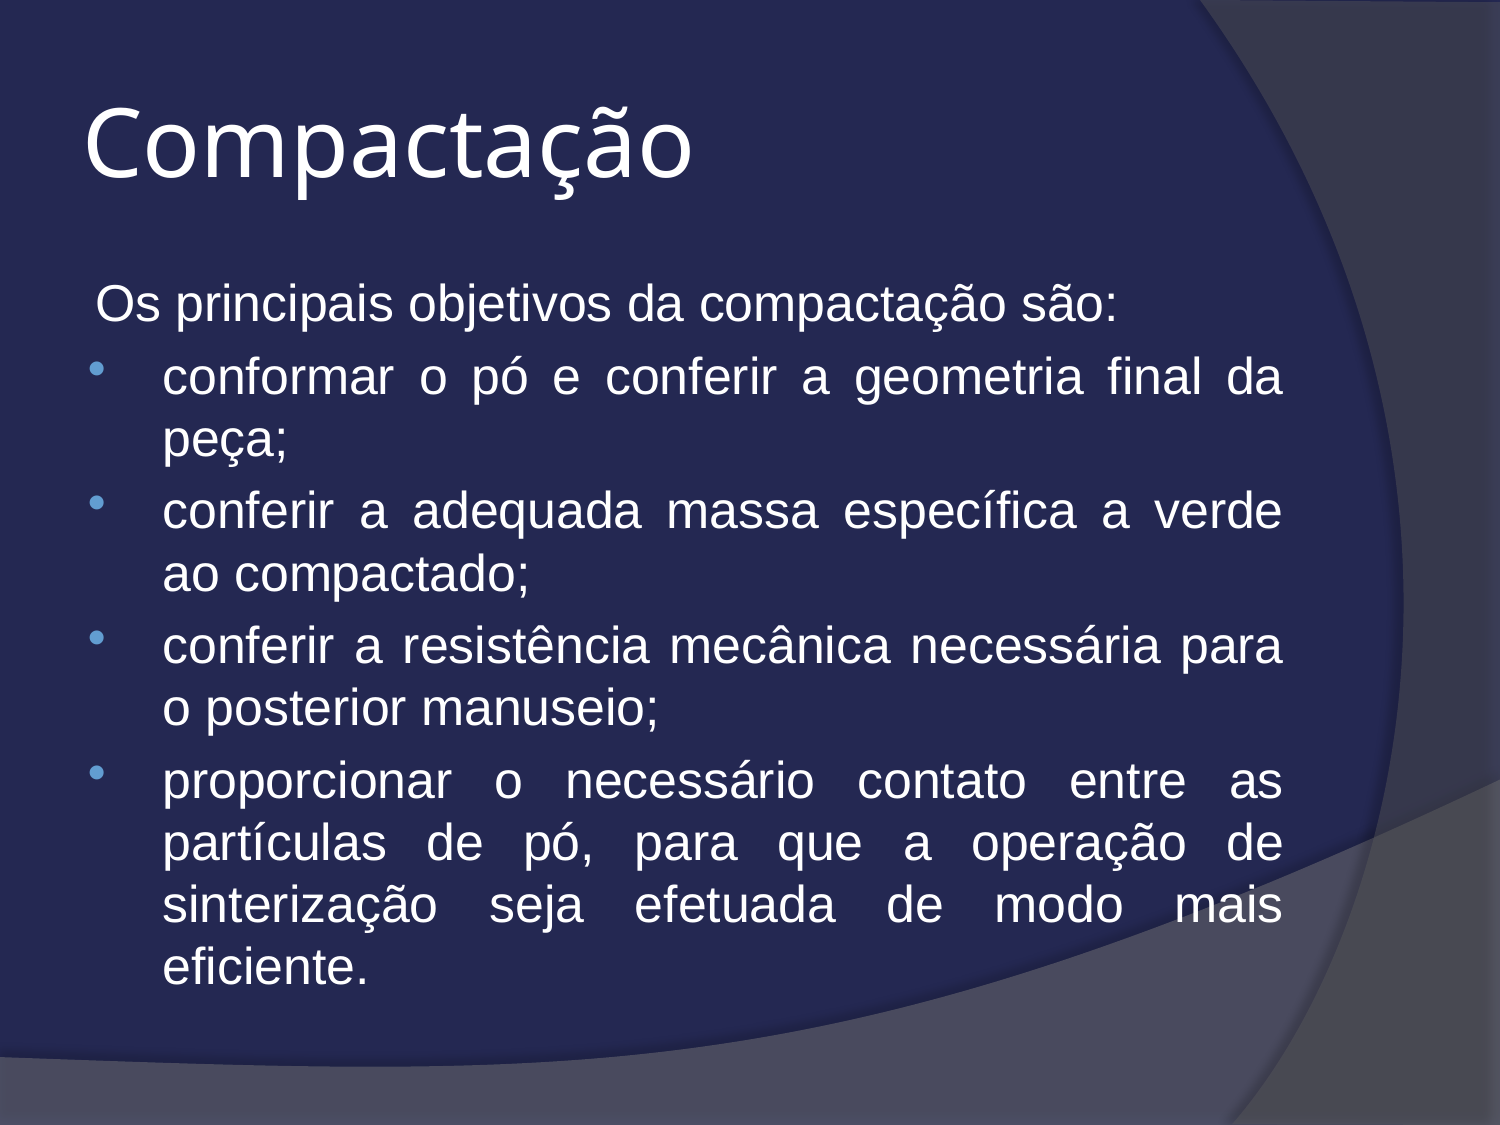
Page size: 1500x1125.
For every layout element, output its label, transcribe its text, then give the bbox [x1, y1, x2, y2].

title Compactação [75, 45, 1300, 233]
list Os principais objetivos da compactação são: conformar o pó e conferir a geometria final da peça; conferir a adequada massa específica a verde ao compactado; conferir a resistência mecânica necessária para o posterior manuseio; proporcionar o necessário contato entre as partículas de pó, para que a operação de sinterização seja efetuada de modo mais eficiente. [75, 262, 1300, 1005]
